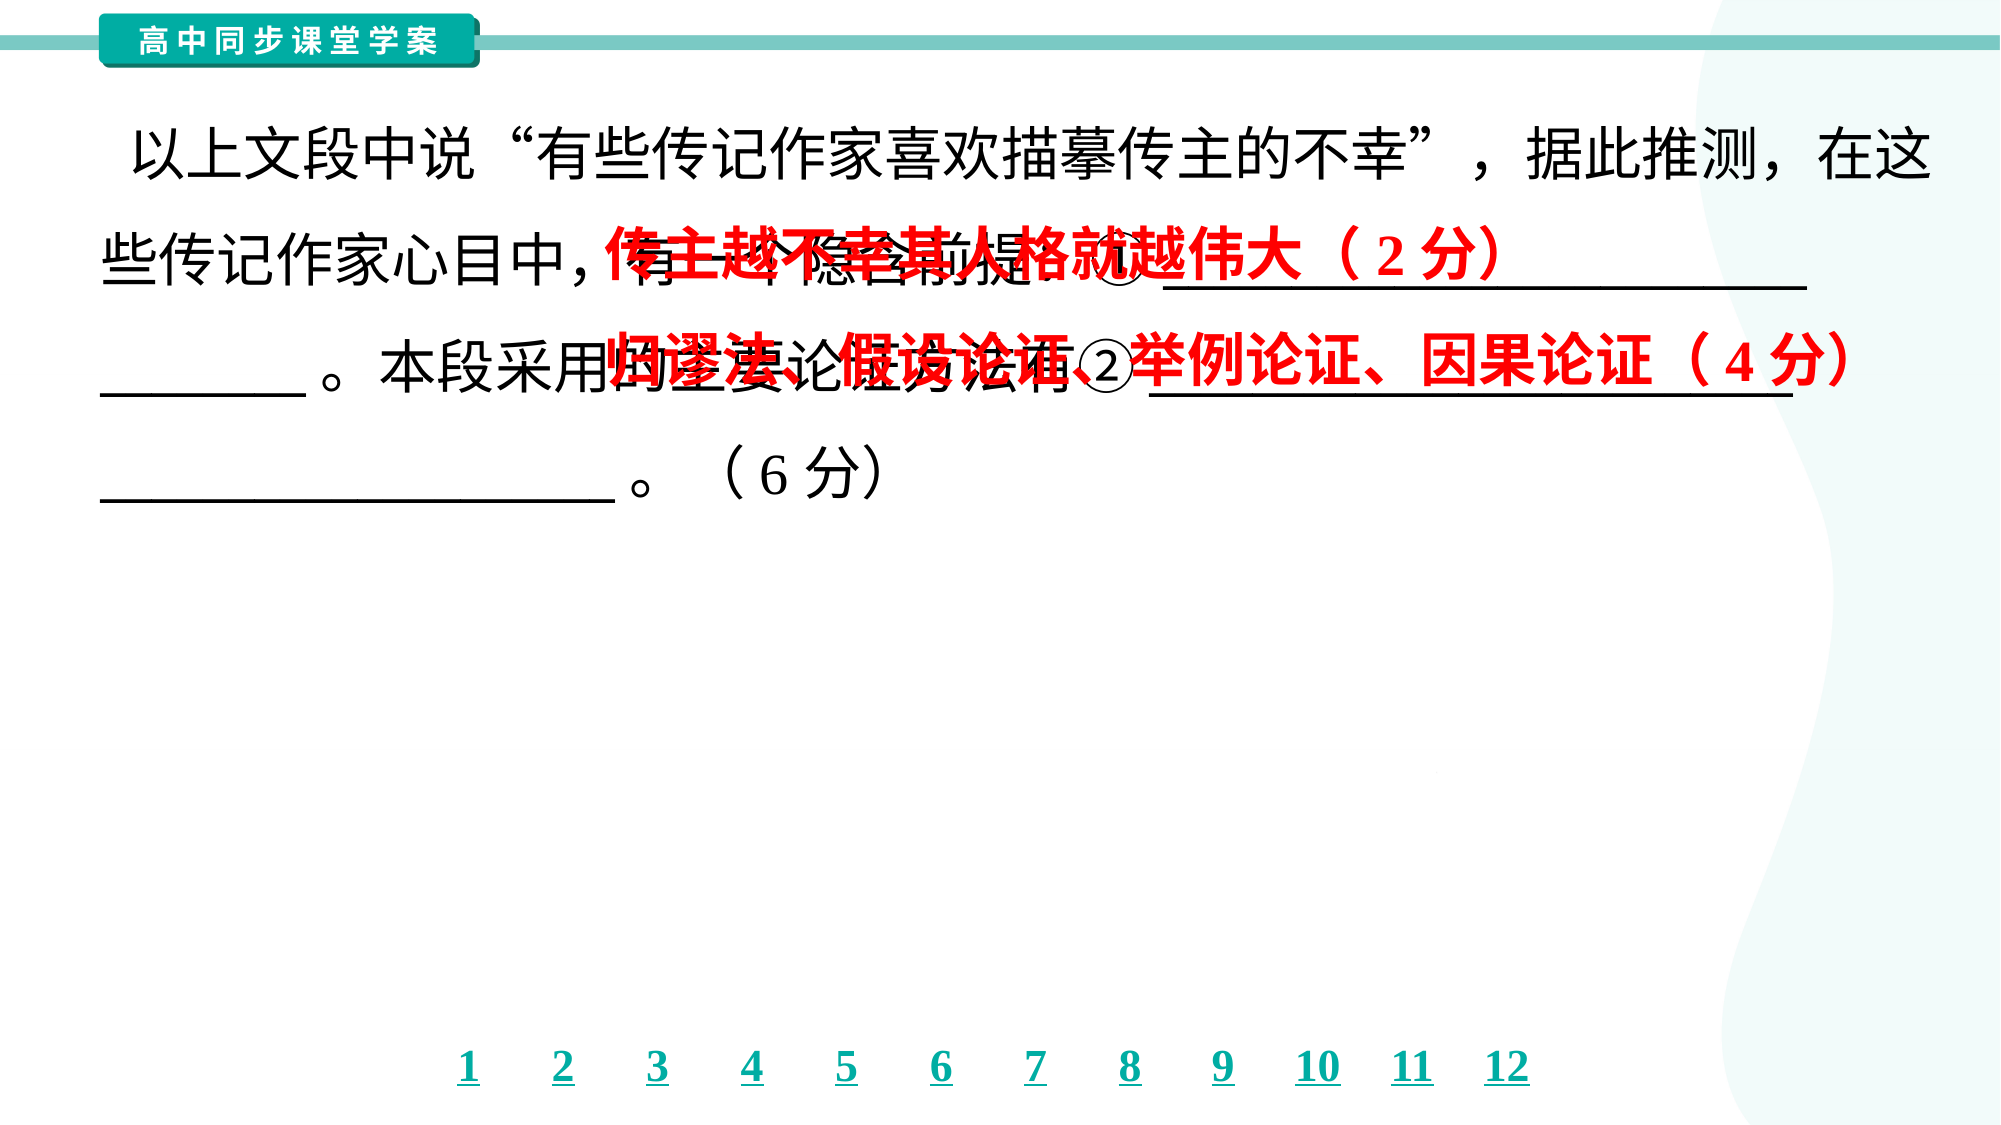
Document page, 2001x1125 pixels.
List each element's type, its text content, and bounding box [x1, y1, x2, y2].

text_box 归谬法、假设论证、举例论证、因果论证（4分） [100, 288, 1899, 499]
text_box 以上文段中说“有些传记作家喜欢描摹传主的不幸”，据此推测，在这 些传记作家心目中，有一个隐含前提：①_________________________ ________。本段采用的主要论证方法有②_________________________ ____________________。（6分） [100, 499, 1899, 506]
text_box 传主越不幸其人格就越伟大（2分） [100, 182, 1899, 288]
text_box 以上文段中说“有些传记作家喜欢描摹传主的不幸”，据此推测，在这 些传记作家心目中，有一个隐含前提：①_________________________ ________。本段采用的主要论证方法有②_________________________ ____________________。（6分） [100, 76, 1899, 182]
picture [0, 0, 2000, 1125]
